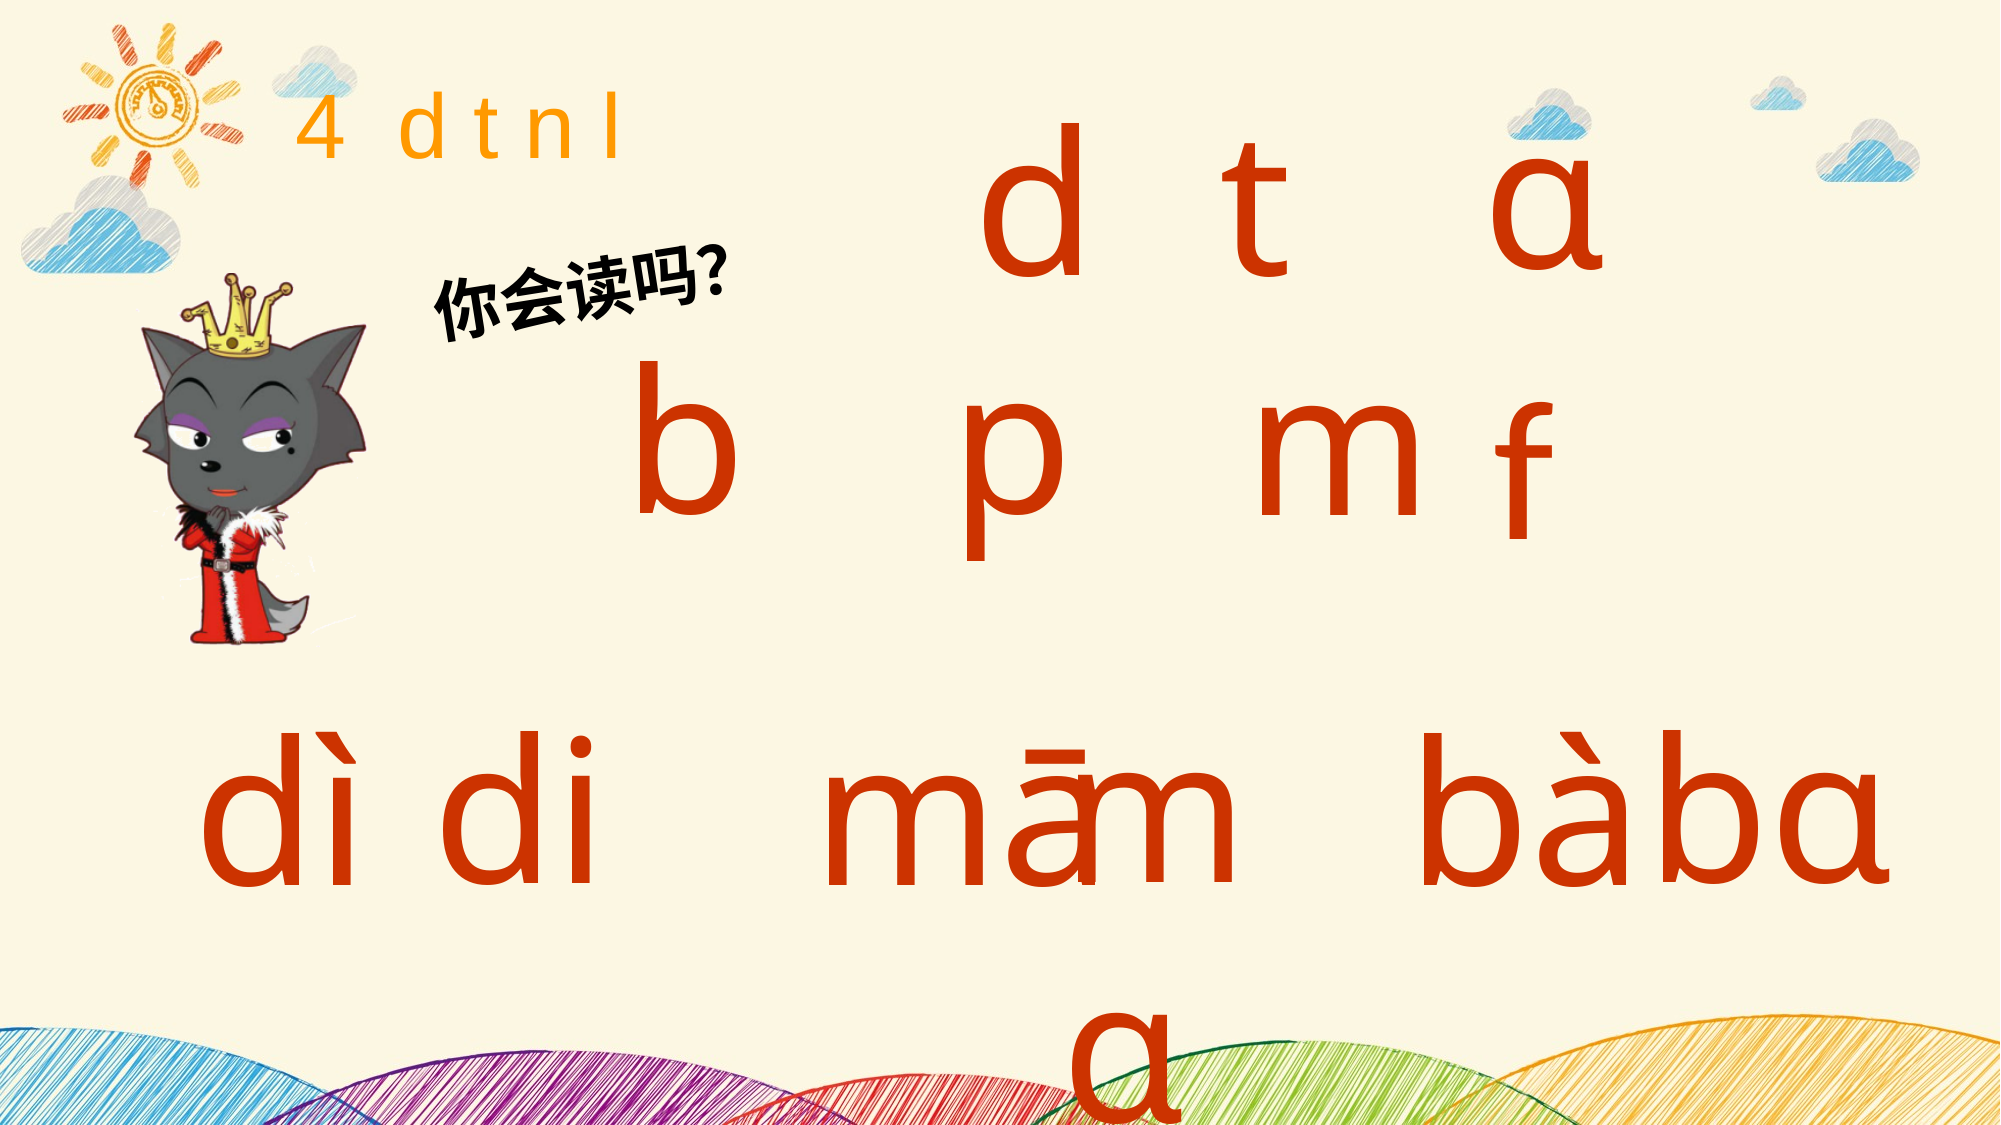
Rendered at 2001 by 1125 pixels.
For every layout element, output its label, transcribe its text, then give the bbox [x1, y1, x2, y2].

text_box 你会读吗？ [380, 206, 818, 365]
text_box 4 d t n l [280, 59, 1096, 185]
text_box bɑ [1631, 675, 1919, 930]
text_box p [935, 305, 1113, 561]
text_box b [608, 305, 786, 561]
text_box mɑ [1046, 675, 1320, 1125]
text_box t [1209, 68, 1455, 324]
picture [0, 0, 2000, 1125]
text_box mā [797, 678, 1046, 933]
text_box m [1230, 308, 1481, 564]
text_box di [417, 676, 695, 932]
text_box dì [178, 678, 469, 933]
text_box ɑ [1467, 60, 1718, 316]
text_box f [1479, 332, 1681, 588]
text_box d [958, 68, 1209, 324]
text_box bà [1393, 678, 1681, 933]
